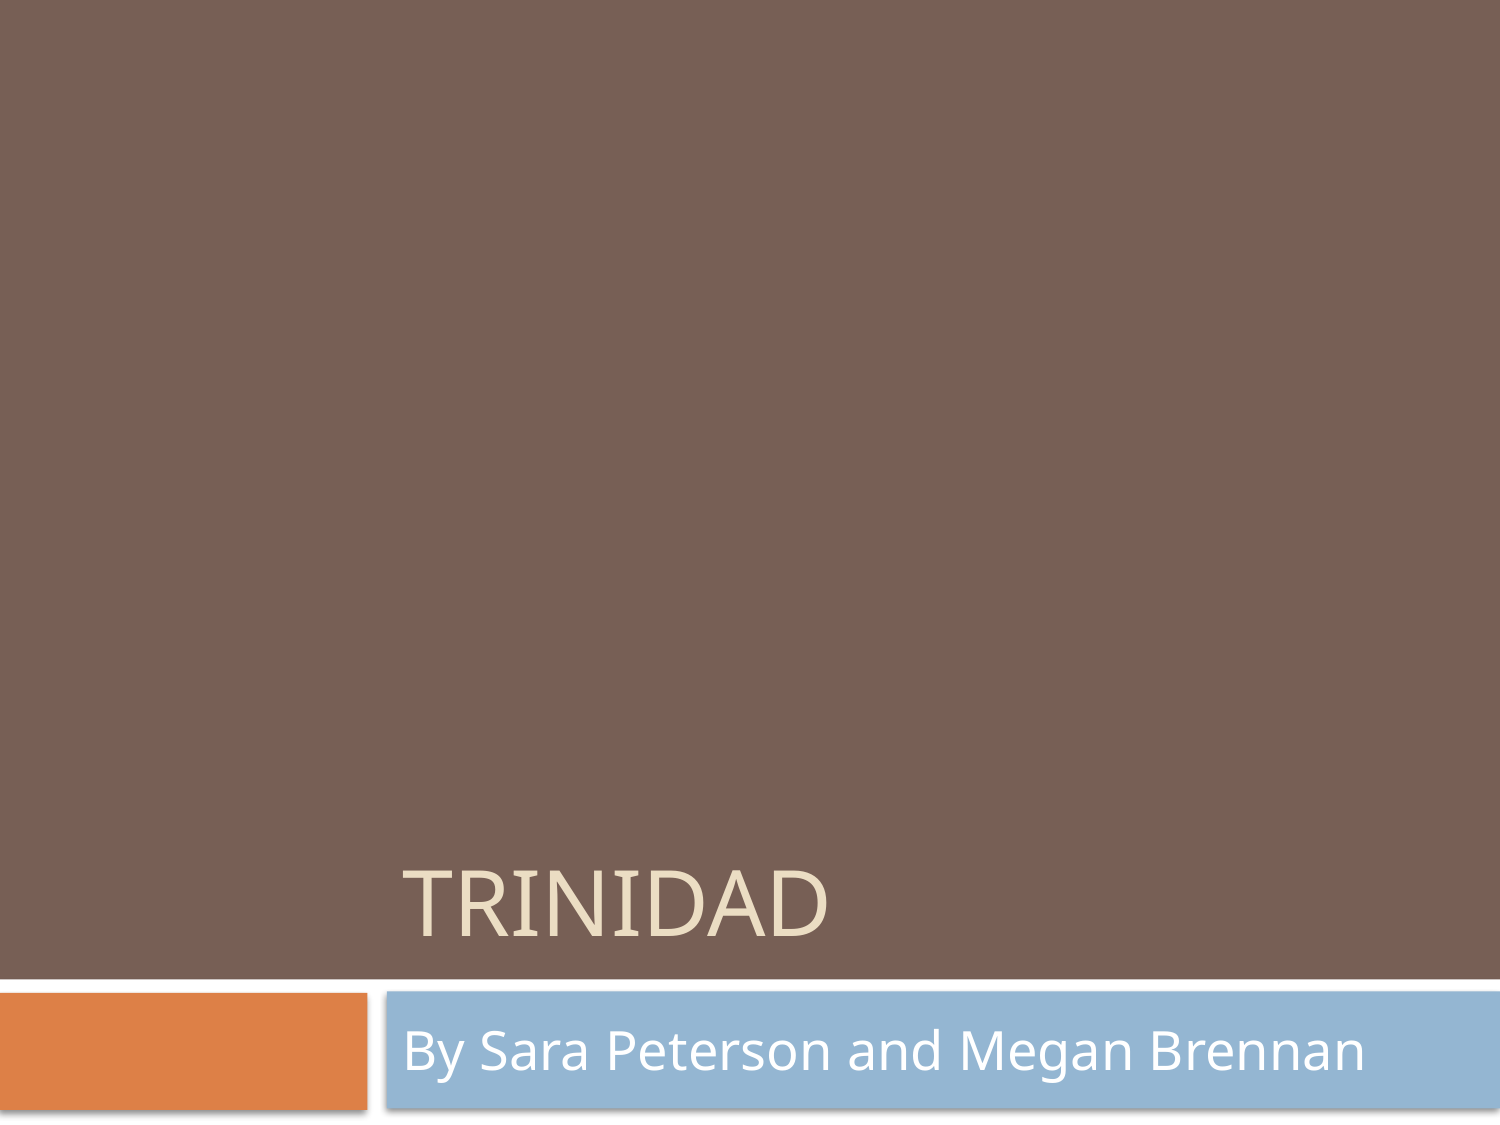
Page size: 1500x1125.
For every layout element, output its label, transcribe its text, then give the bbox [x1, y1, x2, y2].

title Trinidad [387, 662, 1451, 963]
subtitle By Sara Peterson and Megan Brennan [387, 992, 1488, 1106]
